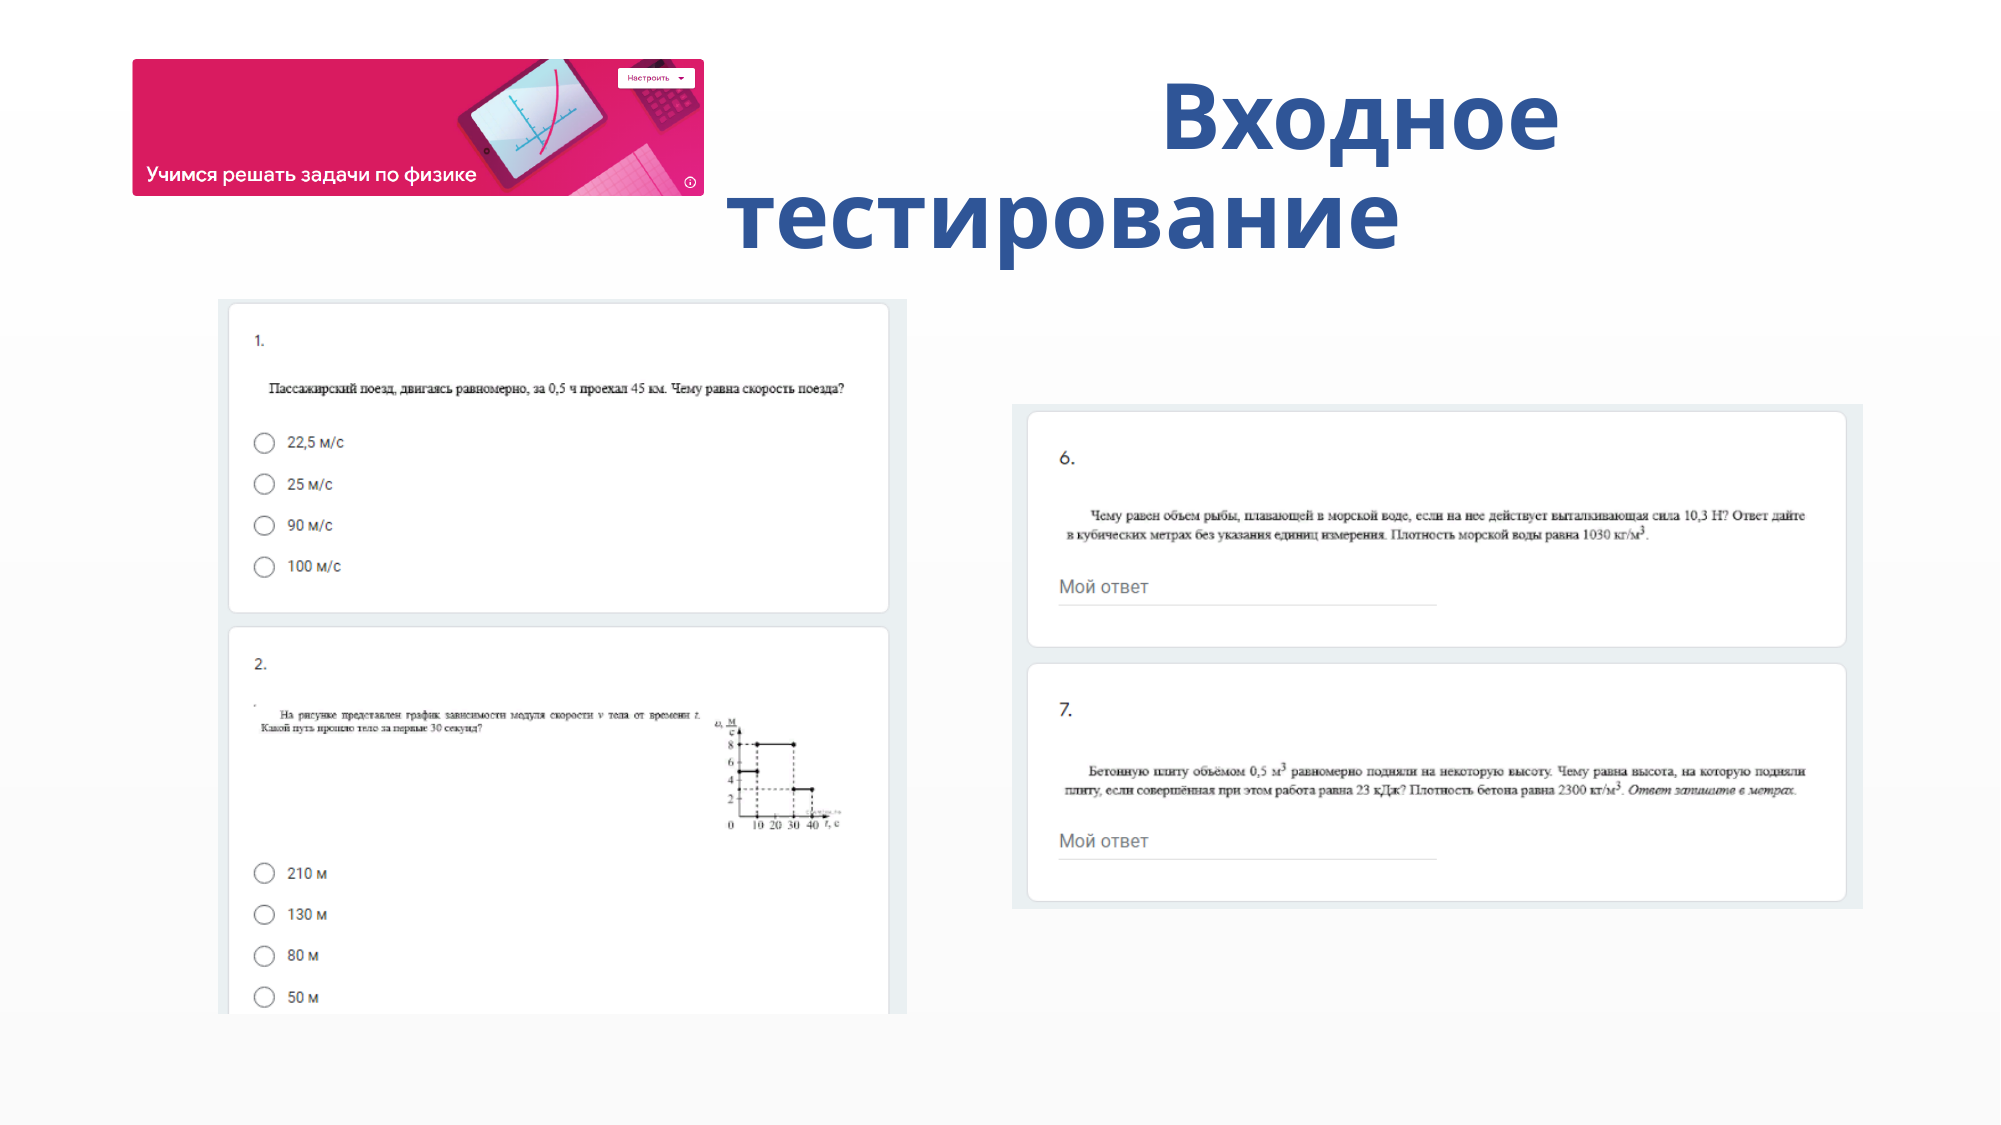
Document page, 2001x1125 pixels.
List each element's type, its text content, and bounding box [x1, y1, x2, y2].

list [218, 299, 907, 1014]
picture [130, 57, 706, 198]
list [1012, 404, 1863, 909]
title Входное тестирование [201, 60, 1927, 278]
